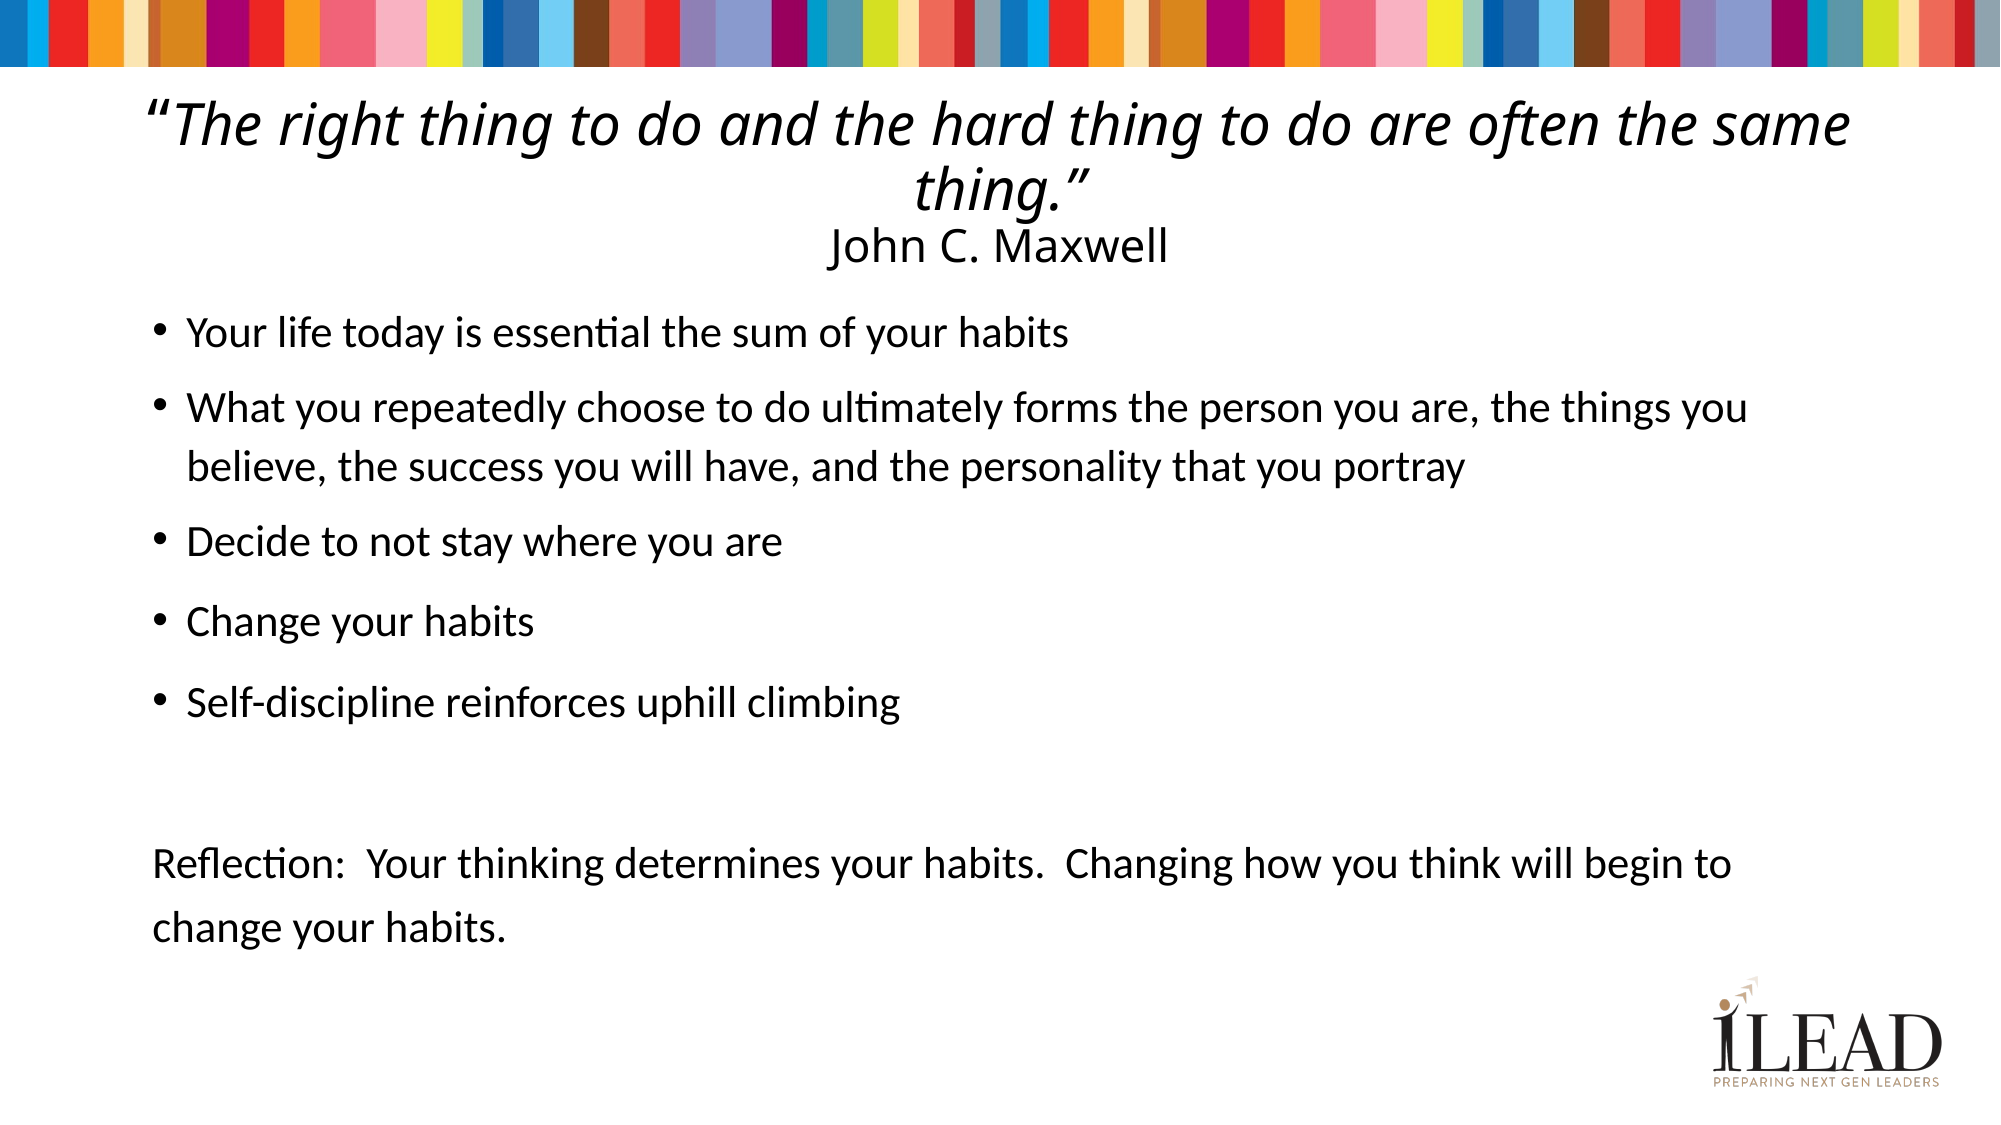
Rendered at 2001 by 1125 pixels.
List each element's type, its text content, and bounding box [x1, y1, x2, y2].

picture [1828, 0, 2000, 67]
picture [828, 0, 1026, 67]
picture [1709, 972, 1945, 1091]
list Your life today is essential the sum of your habits What you repeatedly choose to do ultimately forms the person you are, the things you believe, the success you will have, and the personality that you portray Decide to not stay where you are Change your habits Self-discipline reinforces uphill climbing Reflection: Your thinking determines your habits. Changing how you think will begin to change your habits. [137, 289, 1863, 962]
title “The right thing to do and the hard thing to do are often the same thing.” John C. Maxwell [111, 72, 1888, 290]
picture [48, 0, 808, 67]
picture [1048, 0, 1808, 67]
picture [0, 0, 26, 67]
